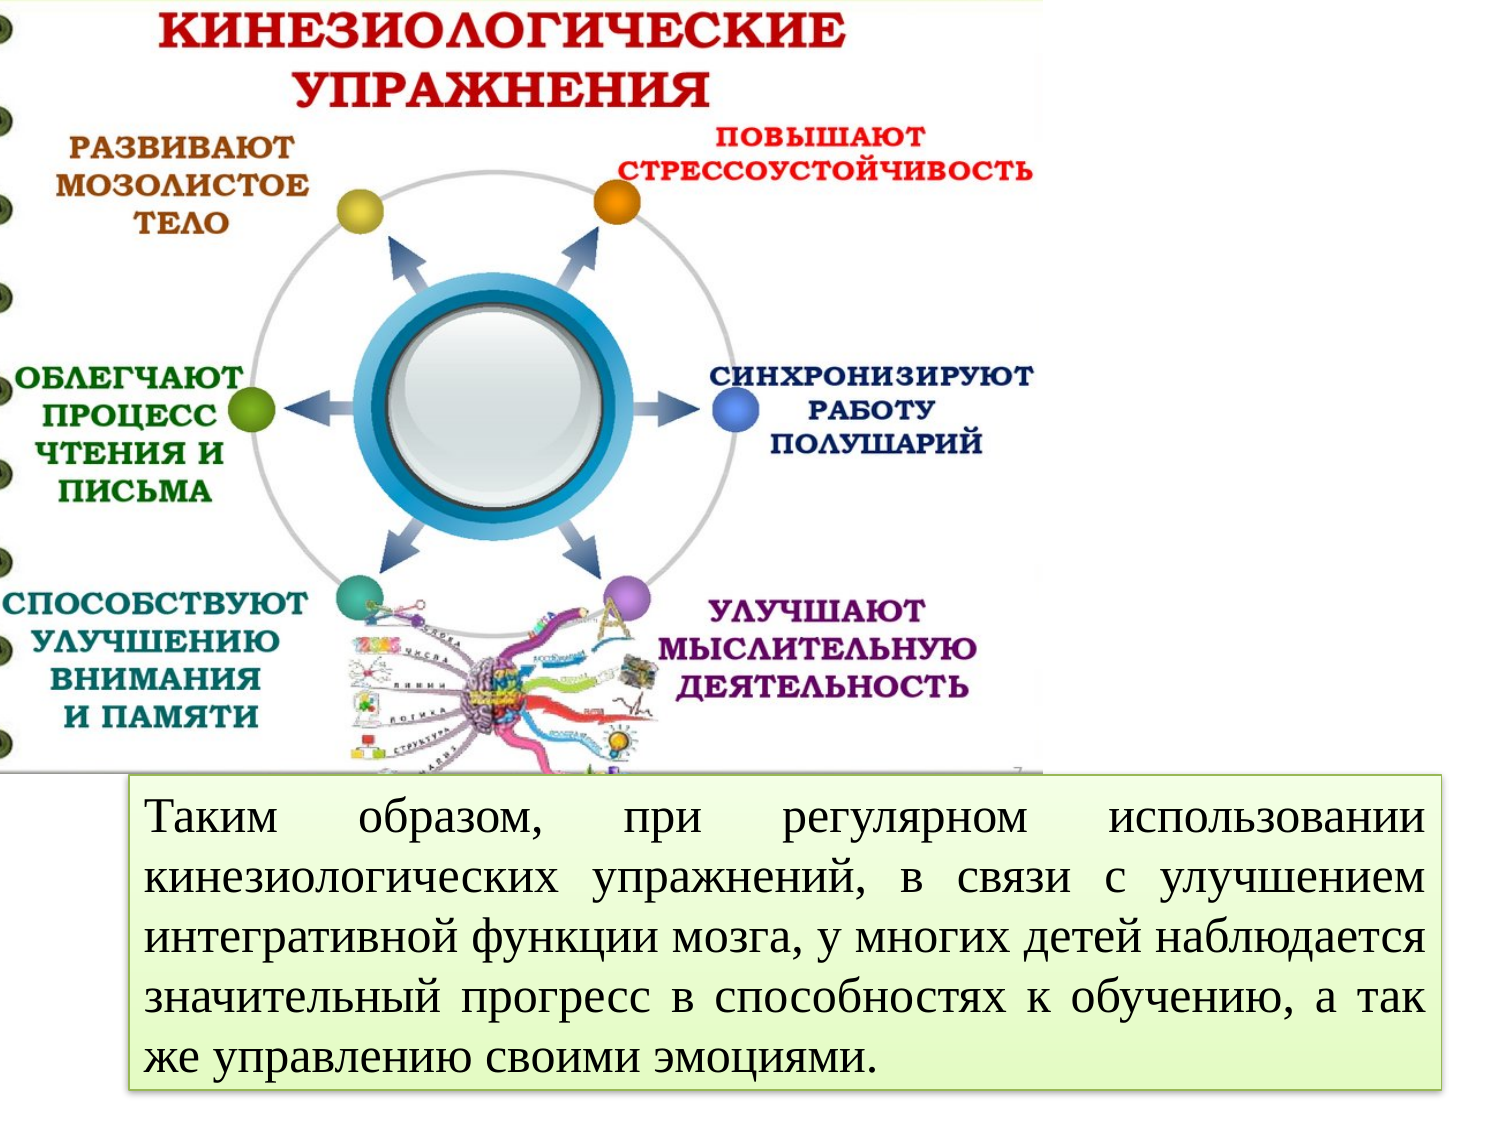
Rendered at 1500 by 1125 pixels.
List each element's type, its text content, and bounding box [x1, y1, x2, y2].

text_box Таким образом, при регулярном использовании кинезиологических упражнений, в связи с улучшением интегративной функции мозга, у многих детей наблюдается значительный прогресс в способностях к обучению, а так же управлению своими эмоциями. [128, 774, 1442, 1091]
picture [0, 0, 1044, 774]
